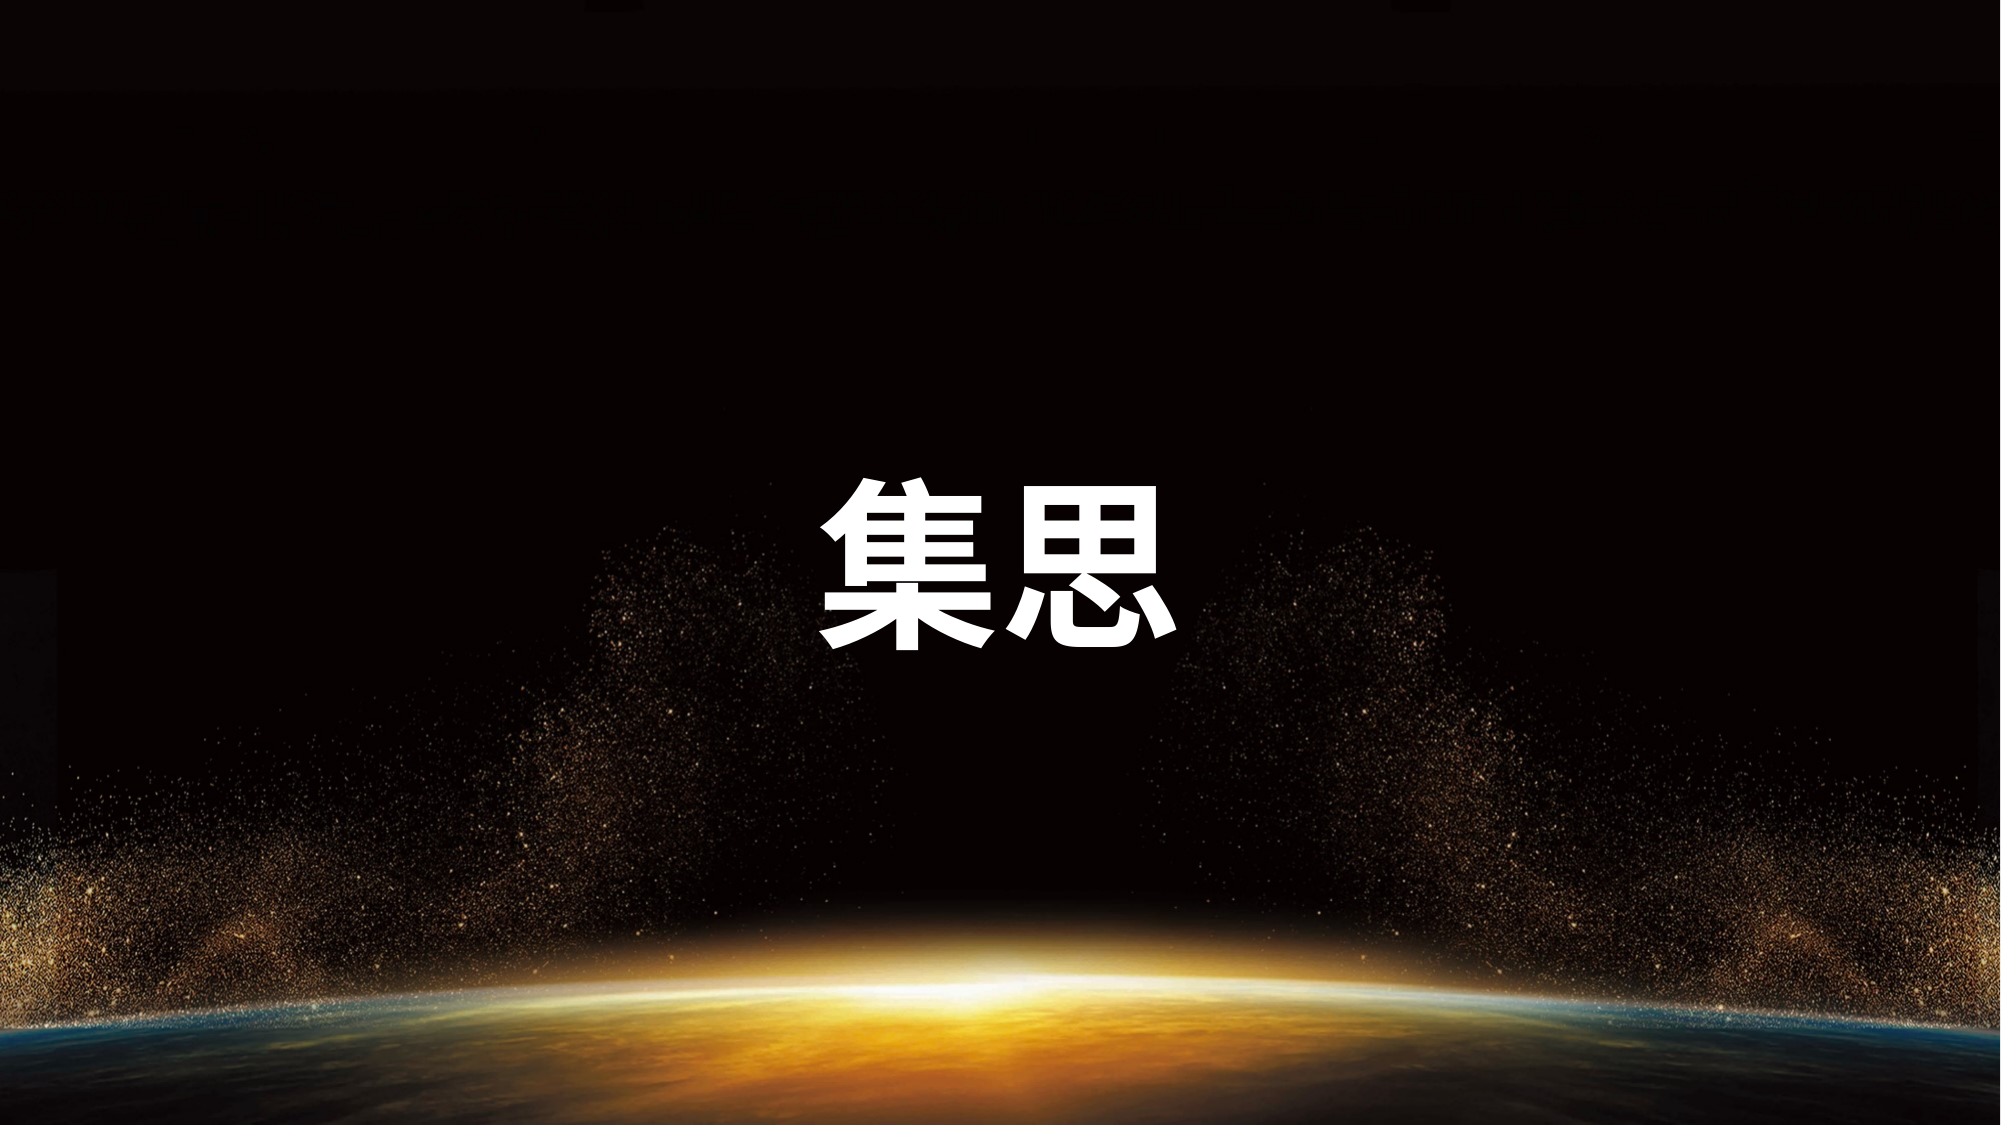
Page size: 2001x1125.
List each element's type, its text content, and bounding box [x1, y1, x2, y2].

text_box 集思 [801, 443, 1198, 679]
picture [0, 0, 2001, 1125]
